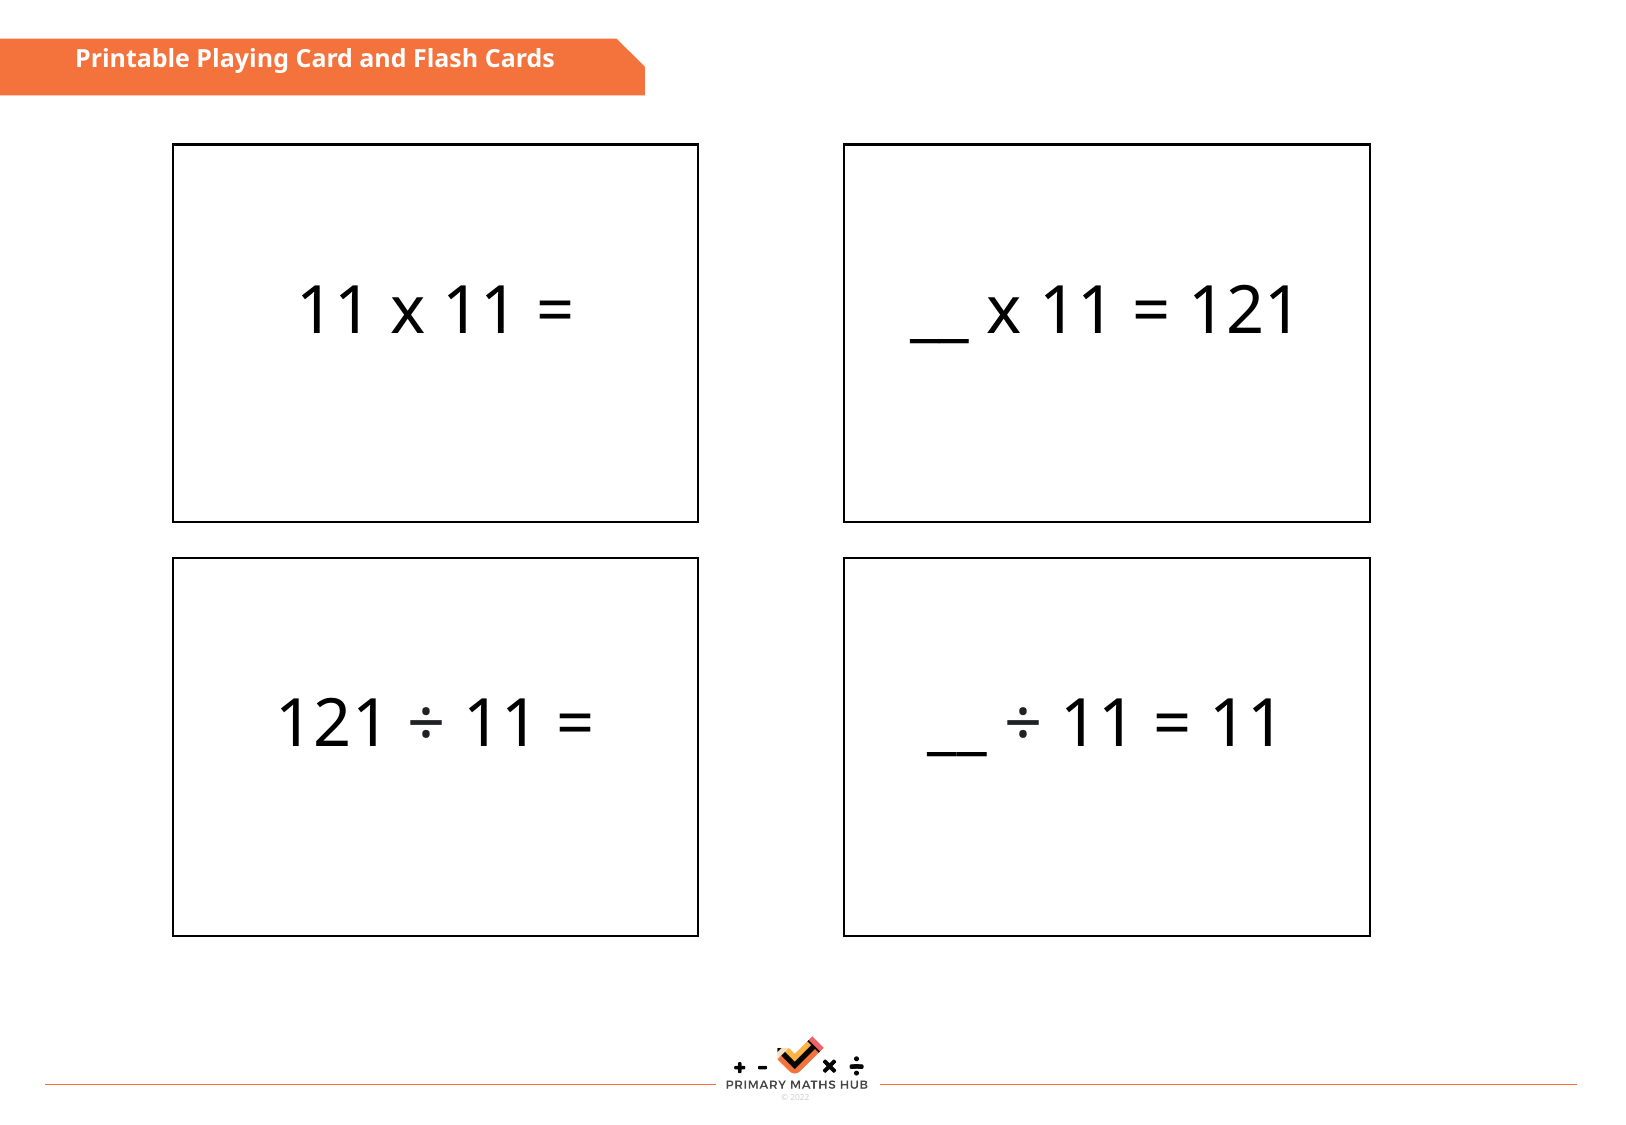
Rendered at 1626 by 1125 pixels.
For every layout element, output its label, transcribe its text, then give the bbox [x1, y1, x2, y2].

text_box [843, 143, 1371, 523]
text_box [172, 355, 699, 523]
text_box [843, 557, 1371, 937]
text_box Printable Playing Card and Flash Cards [0, 37, 646, 97]
text_box __ ÷ 11 = 11 [844, 672, 1370, 768]
text_box [172, 143, 699, 259]
text_box [172, 557, 699, 672]
text_box 121 ÷ 11 = [172, 672, 699, 768]
text_box © 2022 [720, 1084, 870, 1110]
text_box 11 x 11 = [172, 259, 699, 355]
text_box [172, 768, 699, 937]
picture [722, 1034, 872, 1094]
text_box __ x 11 = 121 [844, 259, 1370, 355]
